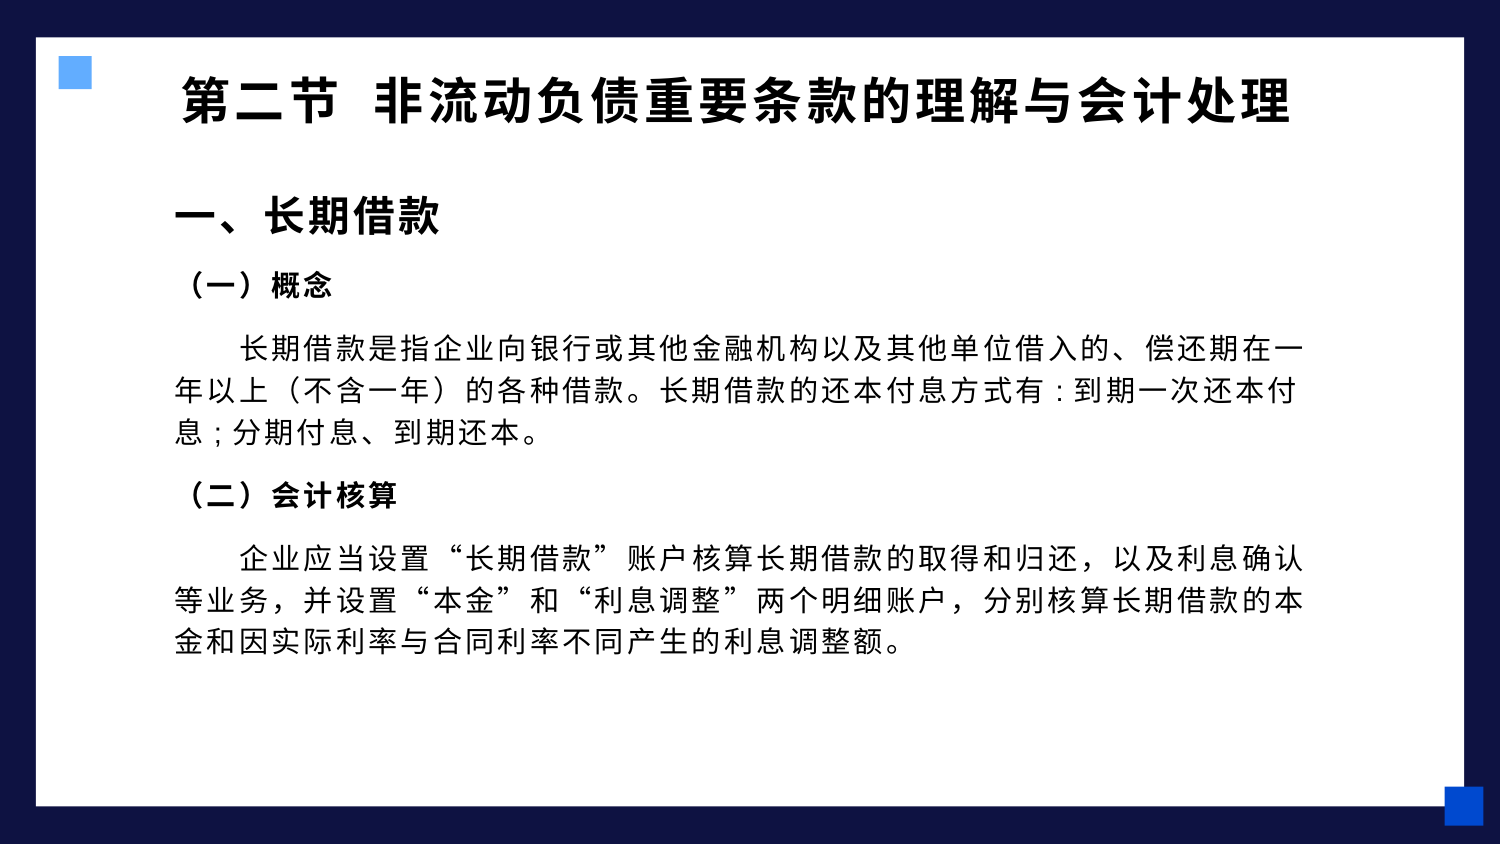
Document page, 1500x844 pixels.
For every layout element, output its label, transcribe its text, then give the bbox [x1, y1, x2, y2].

title 第二节 非流动负债重要条款的理解与会计处理 [141, 48, 1327, 138]
list 一、长期借款 （一）概念 长期借款是指企业向银行或其他金融机构以及其他单位借入的、偿还期在一年以上（不含一年）的各种借款。长期借款的还本付息方式有:到期一次还本付息;分期付息、到期还本。 （二）会计核算 企业应当设置“长期借款”账户核算长期借款的取得和归还，以及利息确认等业务，并设置“本金”和“利息调整”两个明细账户，分别核算长期借款的本金和因实际利率与合同利率不同产生的利息调整额。 [157, 179, 1343, 604]
